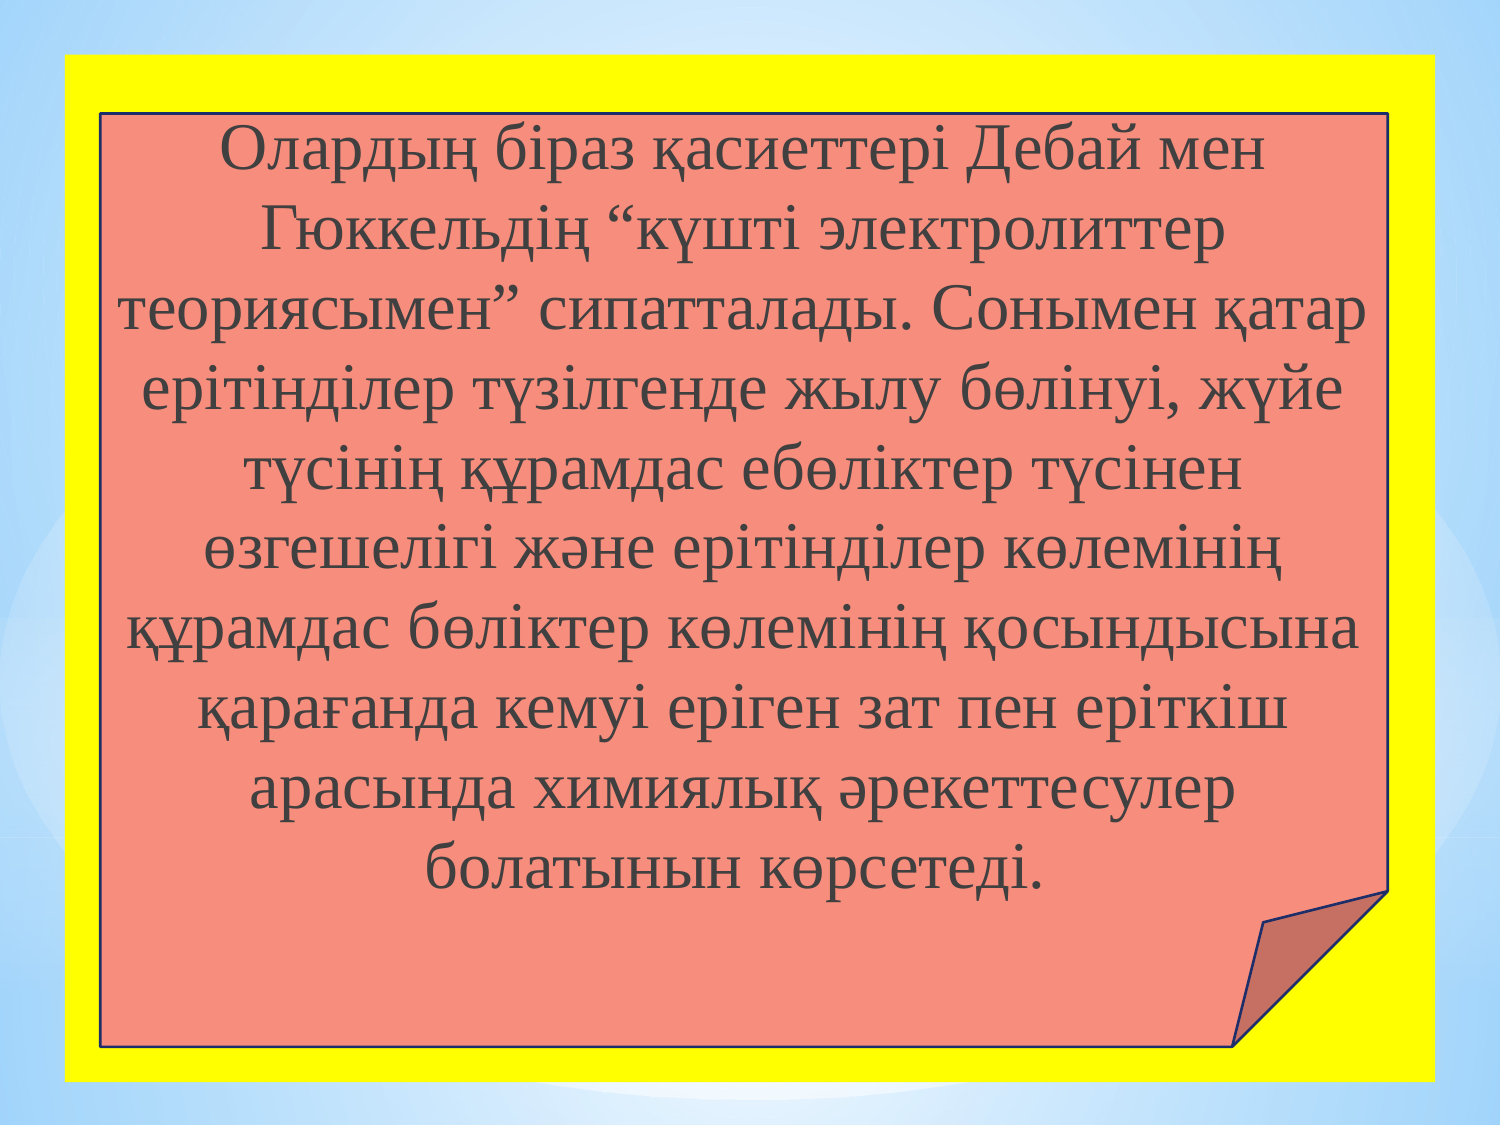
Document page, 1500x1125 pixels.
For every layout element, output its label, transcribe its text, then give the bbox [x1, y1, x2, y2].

text_box Олардың біраз қасиеттері Дебай мен Гюккельдің “күшті электролиттер теориясымен” сипатталады. Сонымен қатар ерітінділер түзілгенде жылу бөлінуі, жүйе түсінің құрамдас ебөліктер түсінен өзгешелігі және ерітінділер көлемінің құрамдас бөліктер көлемінің қосындысына қарағанда кемуі еріген зат пен еріткіш арасында химиялық әрекеттесулер болатынын көрсетеді. [98, 112, 1390, 1049]
list [64, 54, 1436, 1083]
